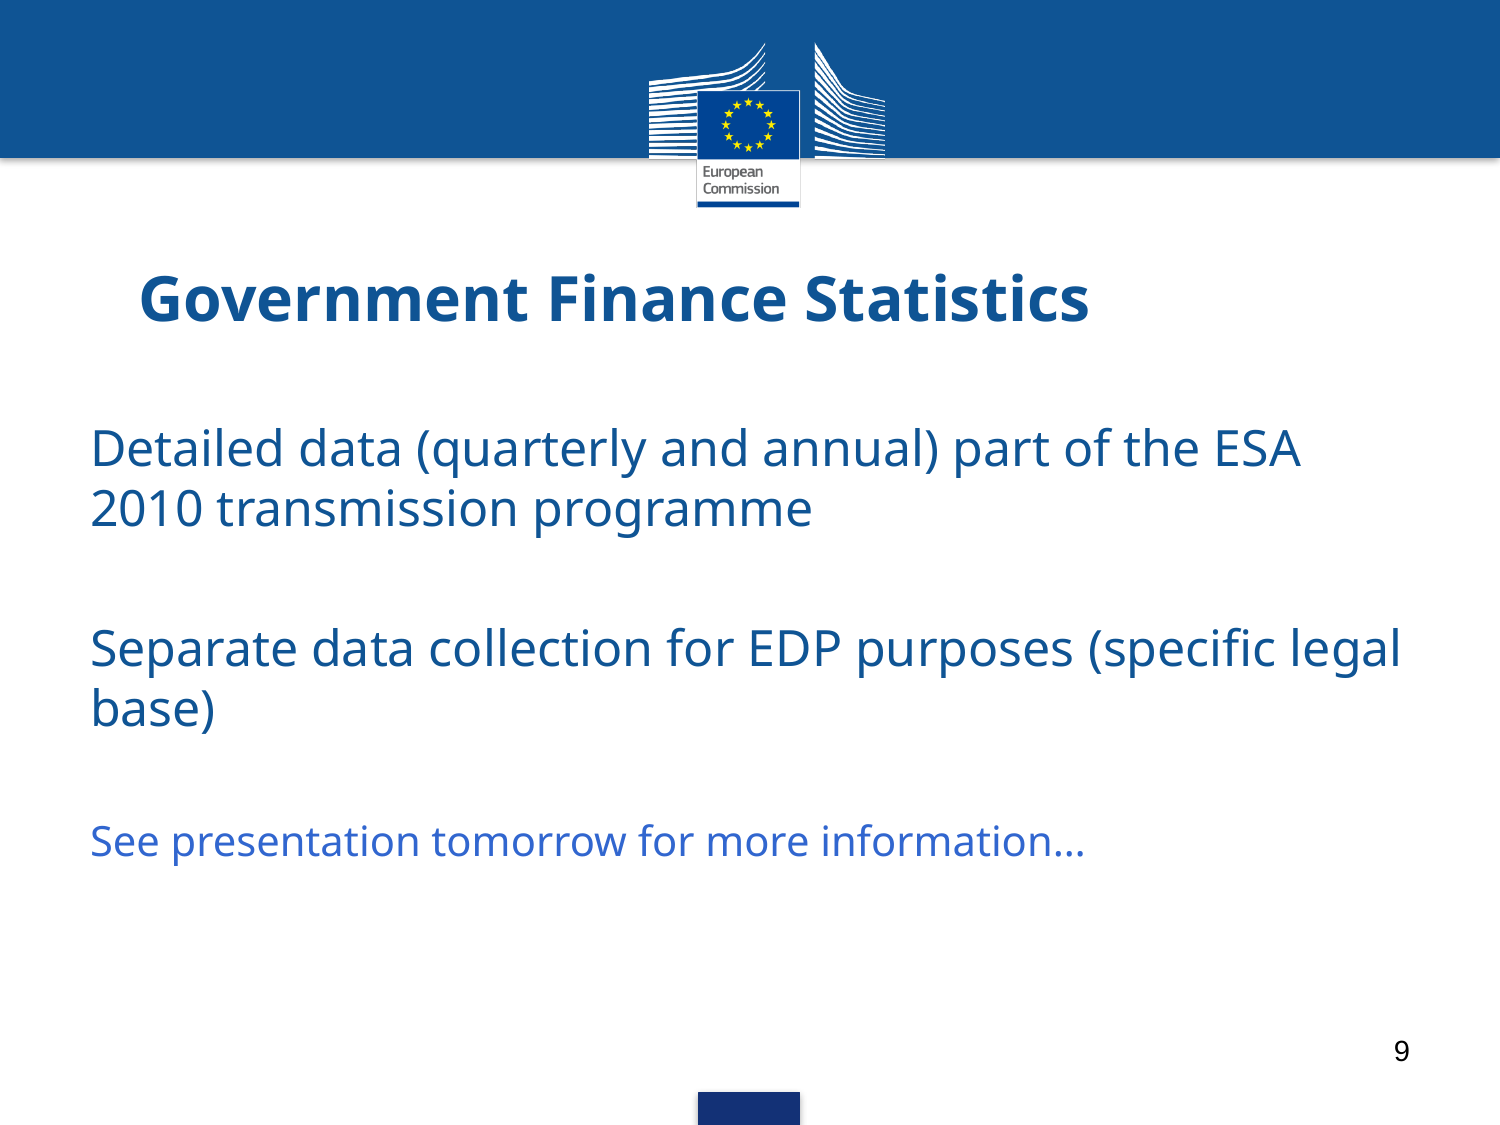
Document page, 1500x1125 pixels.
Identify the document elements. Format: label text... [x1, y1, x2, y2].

picture [649, 42, 885, 208]
list Detailed data (quarterly and annual) part of the ESA 2010 transmission programme Separate data collection for EDP purposes (specific legal base) See presentation tomorrow for more information… [75, 408, 1425, 988]
title Government Finance Statistics [64, 219, 1415, 374]
slide_number 9 [1074, 1024, 1425, 1103]
